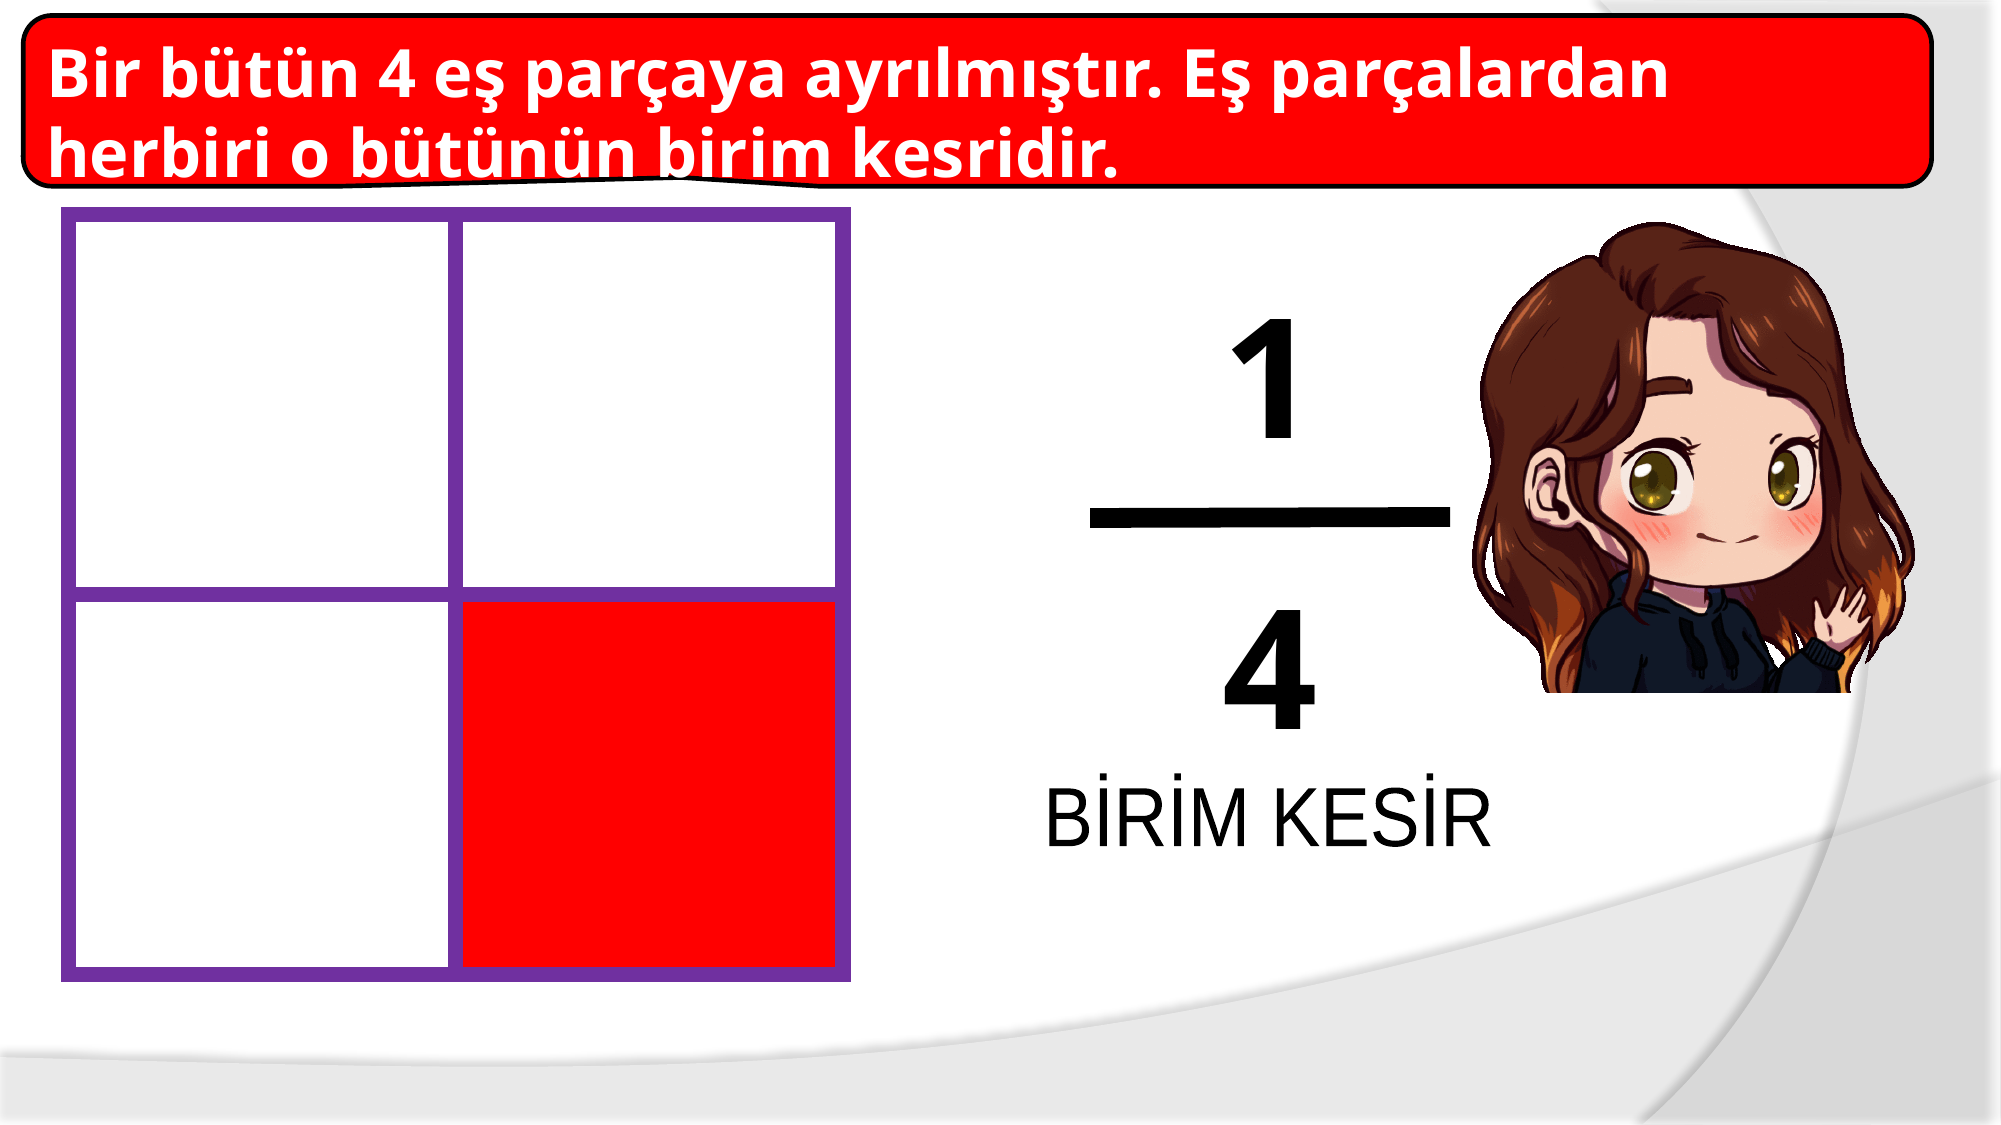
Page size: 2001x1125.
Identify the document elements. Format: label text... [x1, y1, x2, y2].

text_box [68, 213, 844, 976]
text_box 4 [1170, 555, 1371, 770]
text_box Bir bütün 4 eş parçaya ayrılmıştır. Eş parçalardan herbiri o bütünün birim kesridir. [23, 15, 1932, 187]
picture [1459, 210, 1932, 694]
text_box 1 [1170, 264, 1371, 480]
